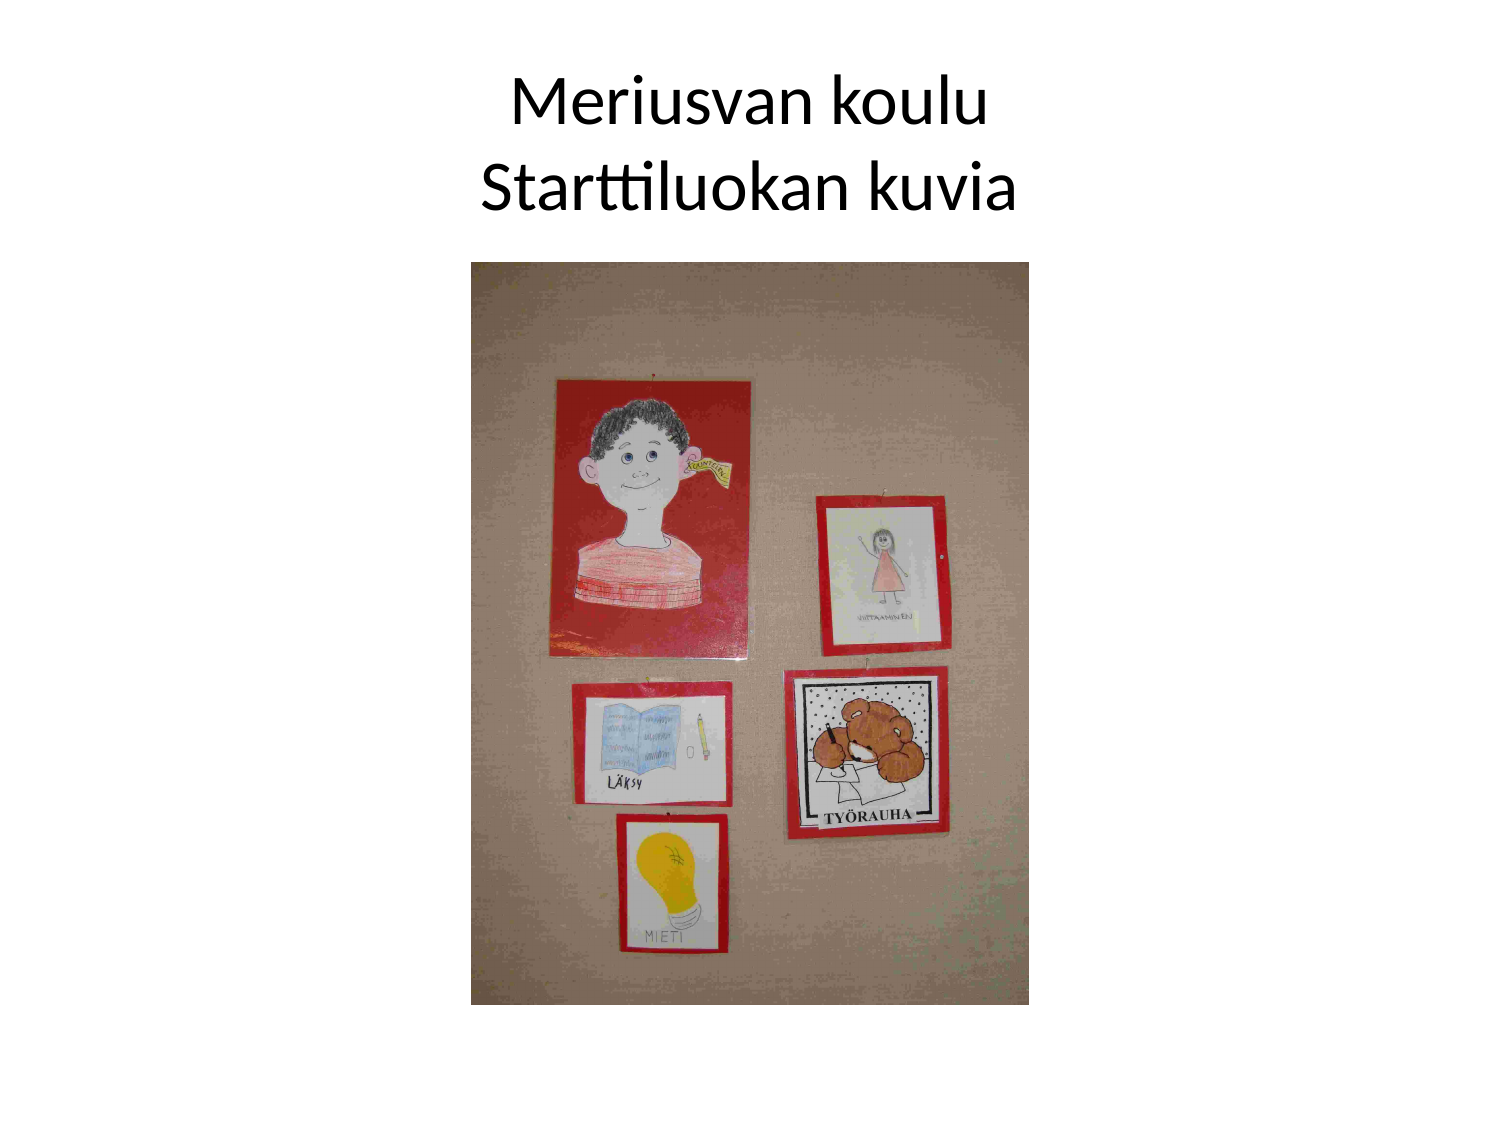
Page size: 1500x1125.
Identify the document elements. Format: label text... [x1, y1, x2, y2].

title Meriusvan koulu Starttiluokan kuvia [74, 44, 1426, 233]
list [471, 262, 1029, 1006]
